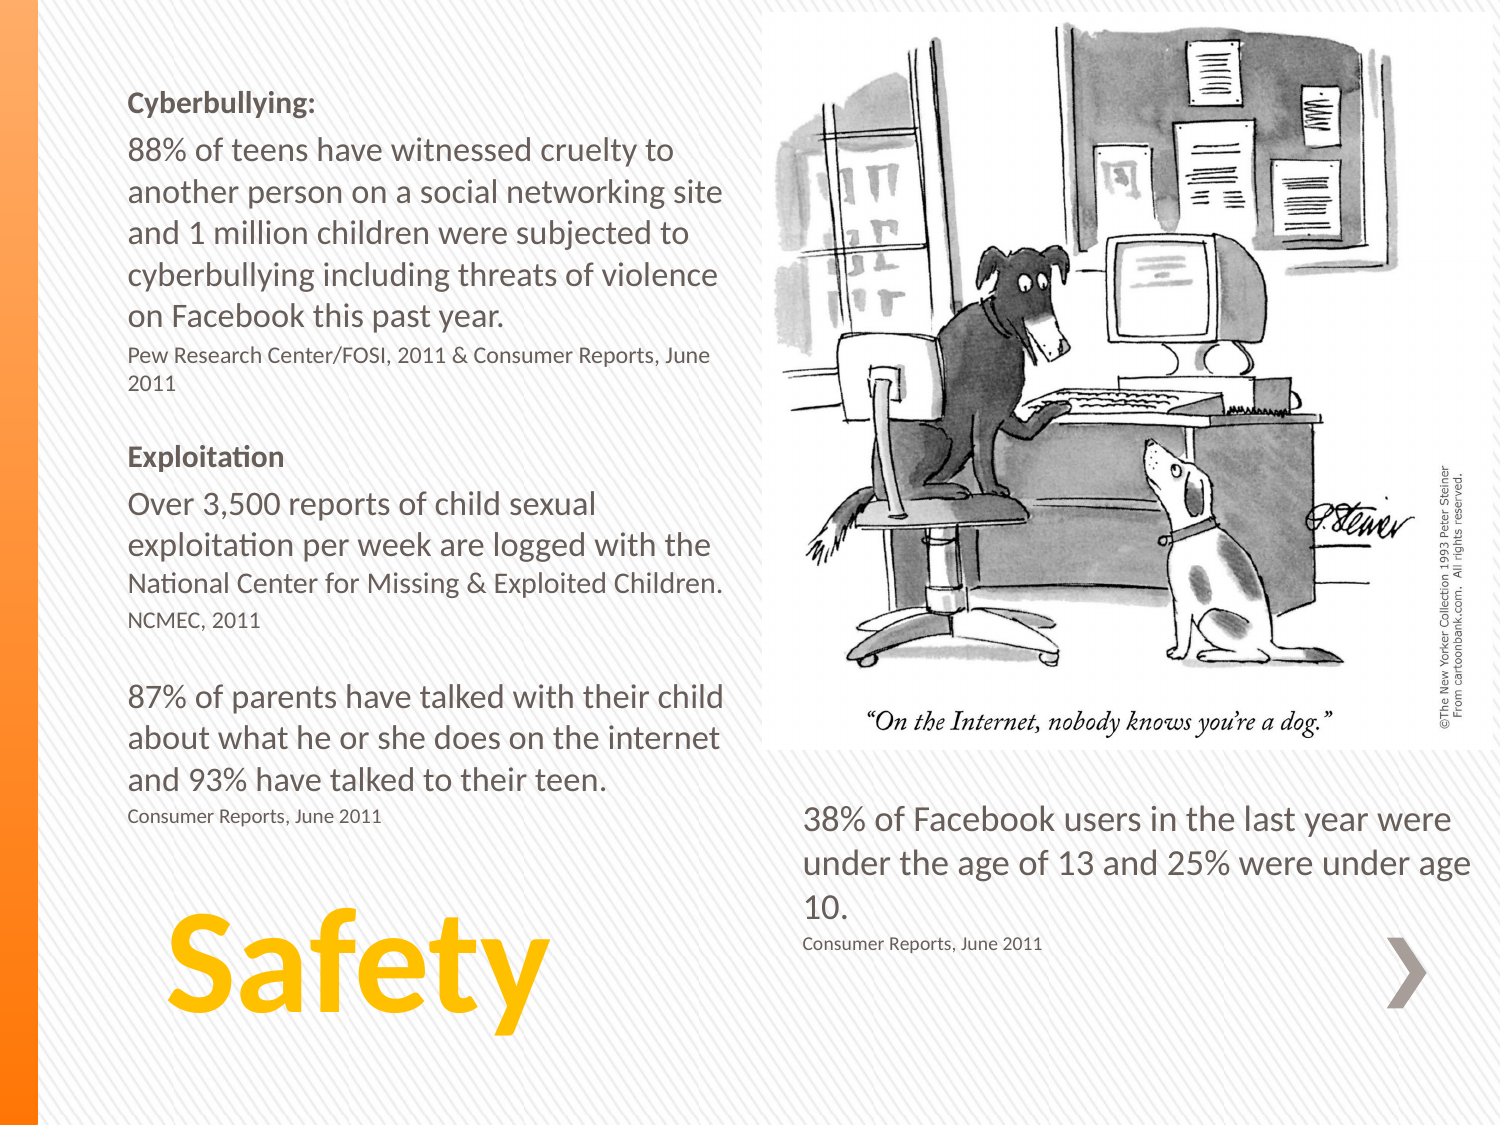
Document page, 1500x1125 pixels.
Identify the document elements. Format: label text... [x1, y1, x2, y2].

list 38% of Facebook users in the last year were under the age of 13 and 25% were under age 10. Consumer Reports, June 2011 [787, 787, 1488, 963]
picture [762, 12, 1493, 751]
title Safety [150, 862, 1338, 1050]
list Cyberbullying: 88% of teens have witnessed cruelty to another person on a social networking site and 1 million children were subjected to cyberbullying including threats of violence on Facebook this past year. Pew Research Center/FOSI, 2011 & Consumer Reports, June 2011 Exploitation Over 3,500 reports of child sexual exploitation per week are logged with the National Center for Missing & Exploited Children. NCMEC, 2011 87% of parents have talked with their child about what he or she does on the internet and 93% have talked to their teen. Consumer Reports, June 2011 [112, 75, 750, 900]
